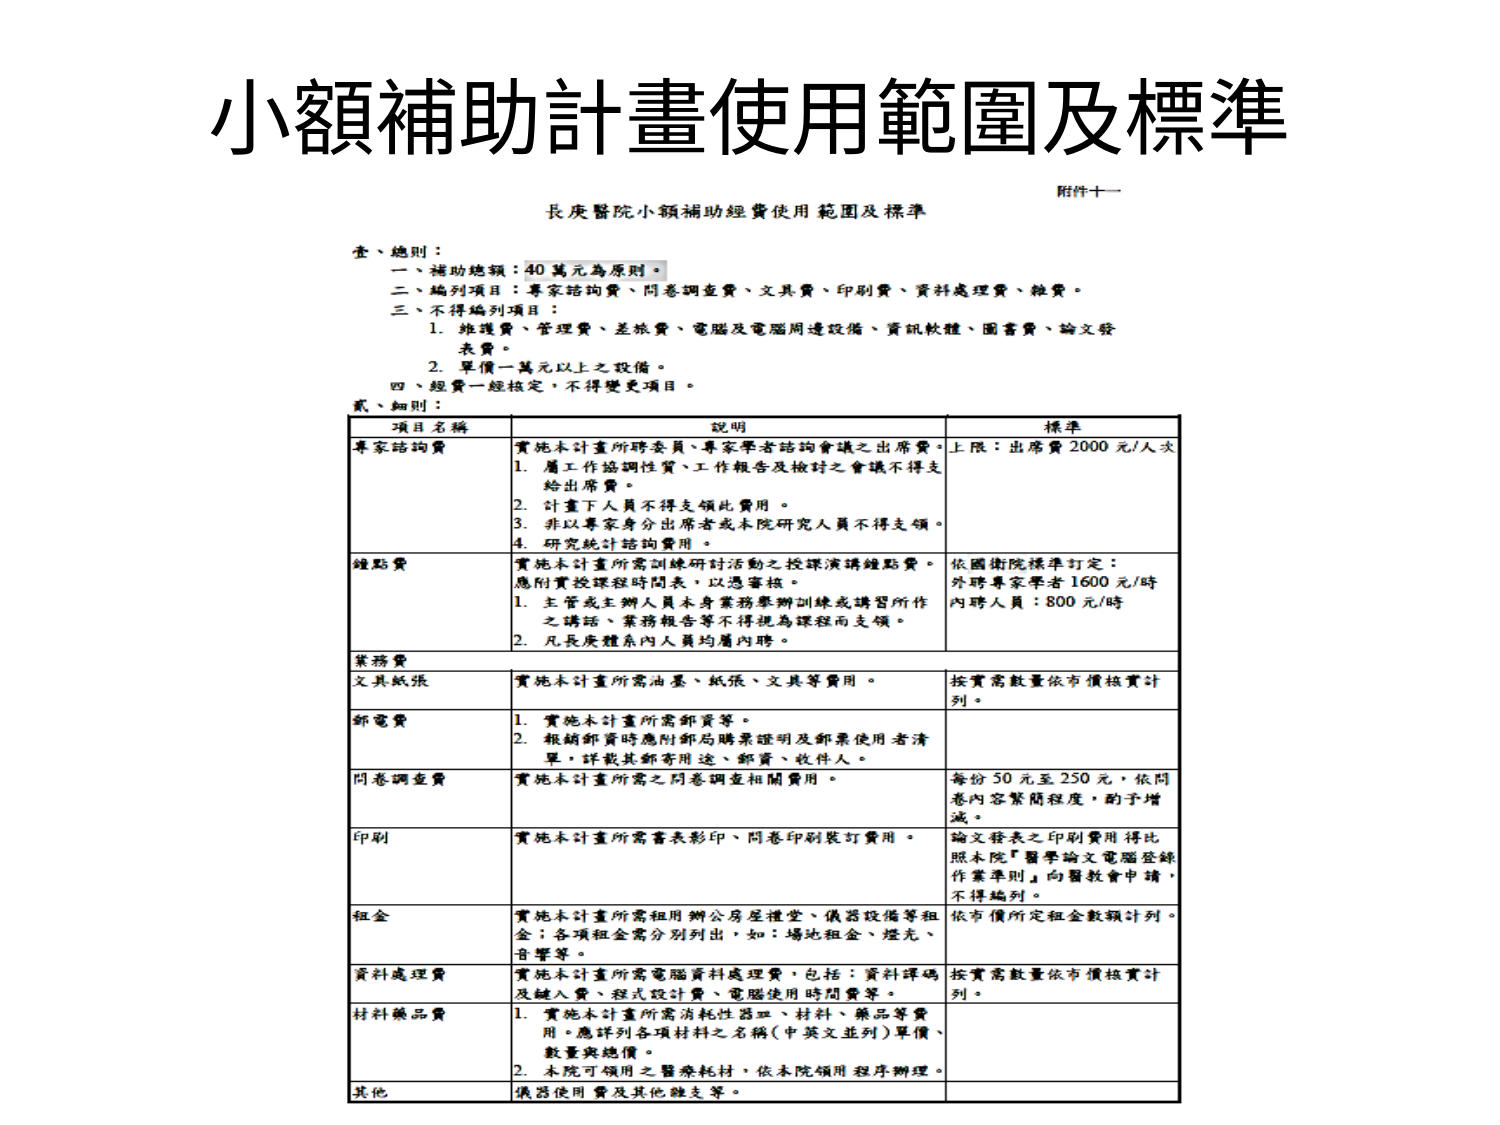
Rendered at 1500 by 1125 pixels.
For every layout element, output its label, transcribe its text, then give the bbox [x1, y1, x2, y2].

title 小額補助計畫使用範圍及標準 [75, 45, 1425, 185]
picture [339, 172, 1183, 1118]
